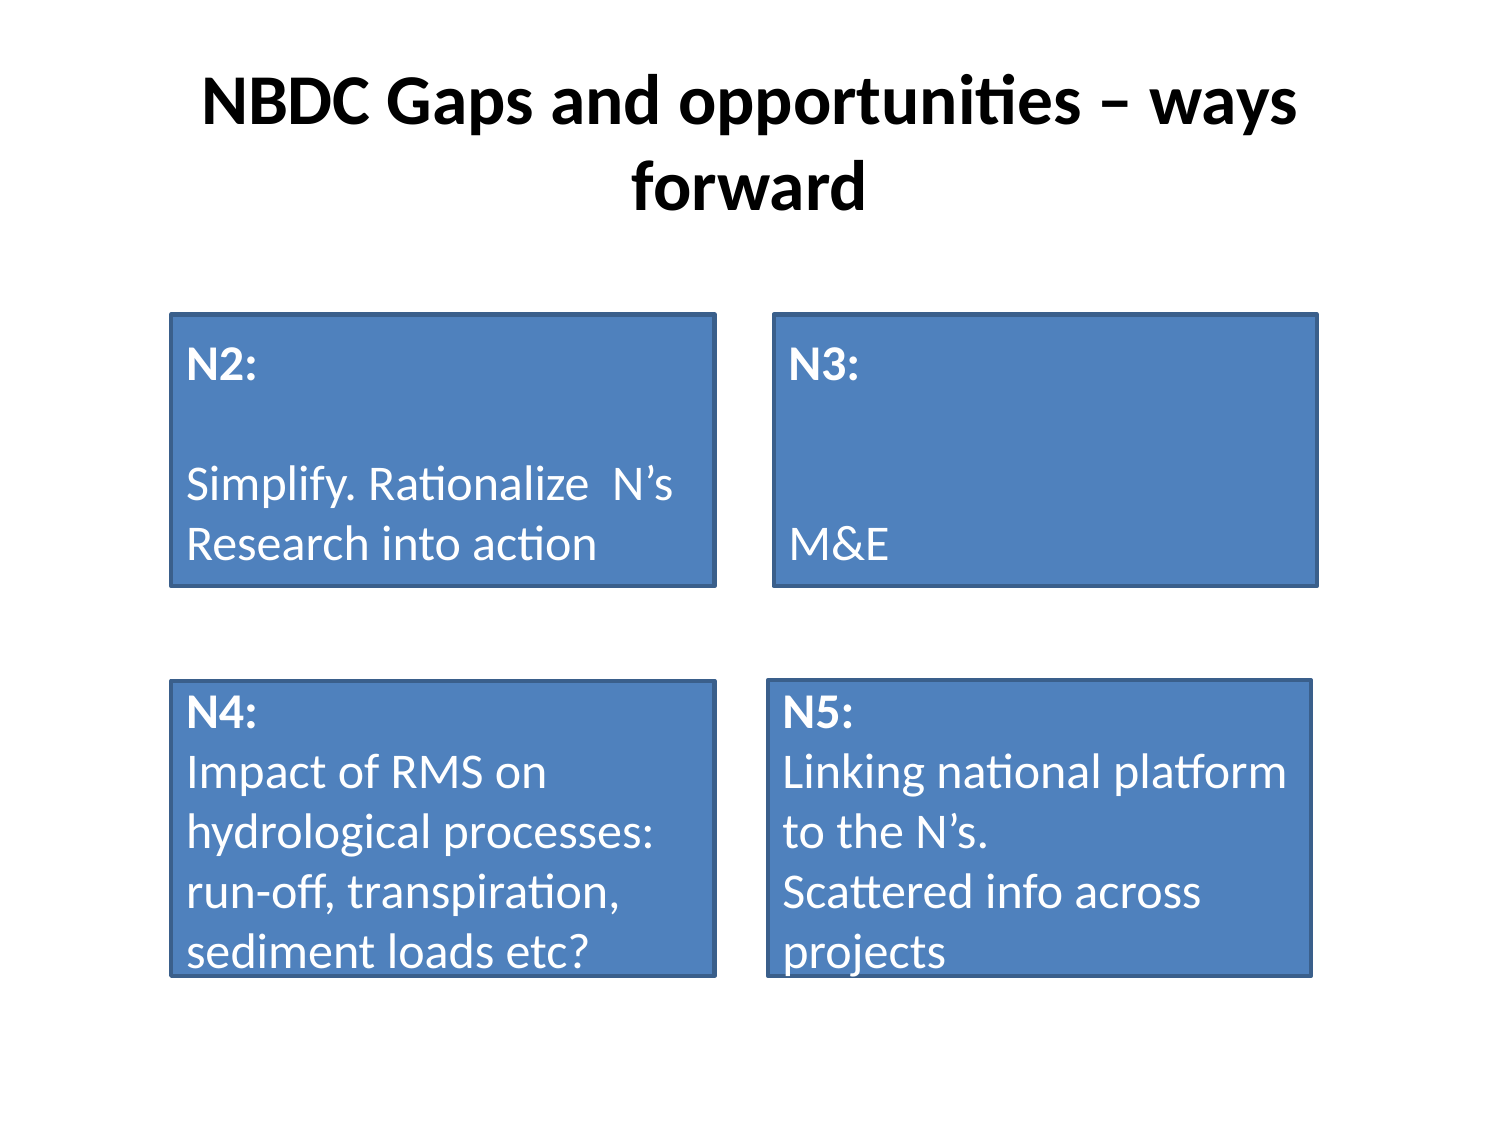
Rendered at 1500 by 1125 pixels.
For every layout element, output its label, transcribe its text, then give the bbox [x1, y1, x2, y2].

text_box N5: Linking national platform to the N’s. Scattered info across projects [766, 678, 1313, 978]
text_box N3: M&E [772, 312, 1319, 588]
text_box N2: Simplify. Rationalize N’s Research into action [169, 312, 717, 588]
title NBDC Gaps and opportunities – ways forward [75, 45, 1425, 233]
text_box N4: Impact of RMS on hydrological processes: run-off, transpiration, sediment loads etc? [169, 679, 717, 978]
